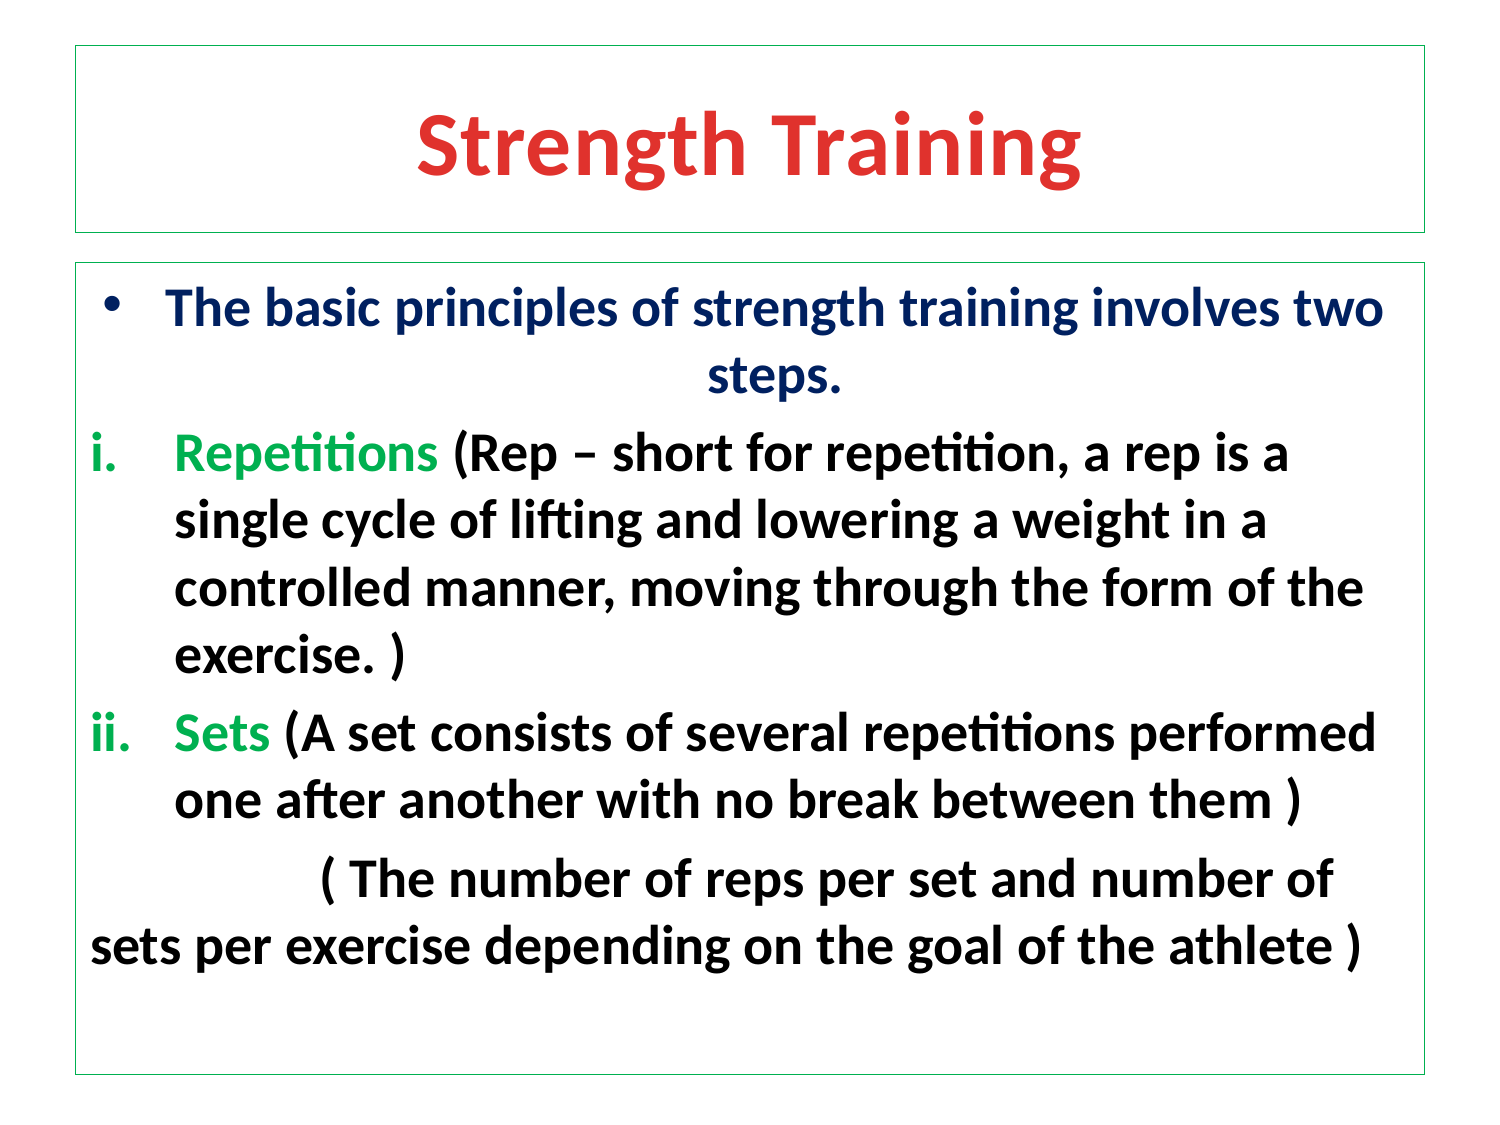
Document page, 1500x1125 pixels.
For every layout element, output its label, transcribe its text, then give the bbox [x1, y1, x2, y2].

title Strength Training [75, 45, 1425, 233]
list The basic principles of strength training involves two steps. Repetitions (Rep – short for repetition, a rep is a single cycle of lifting and lowering a weight in a controlled manner, moving through the form of the exercise. ) Sets (A set consists of several repetitions performed one after another with no break between them ) ( The number of reps per set and number of sets per exercise depending on the goal of the athlete ) [75, 262, 1425, 1075]
